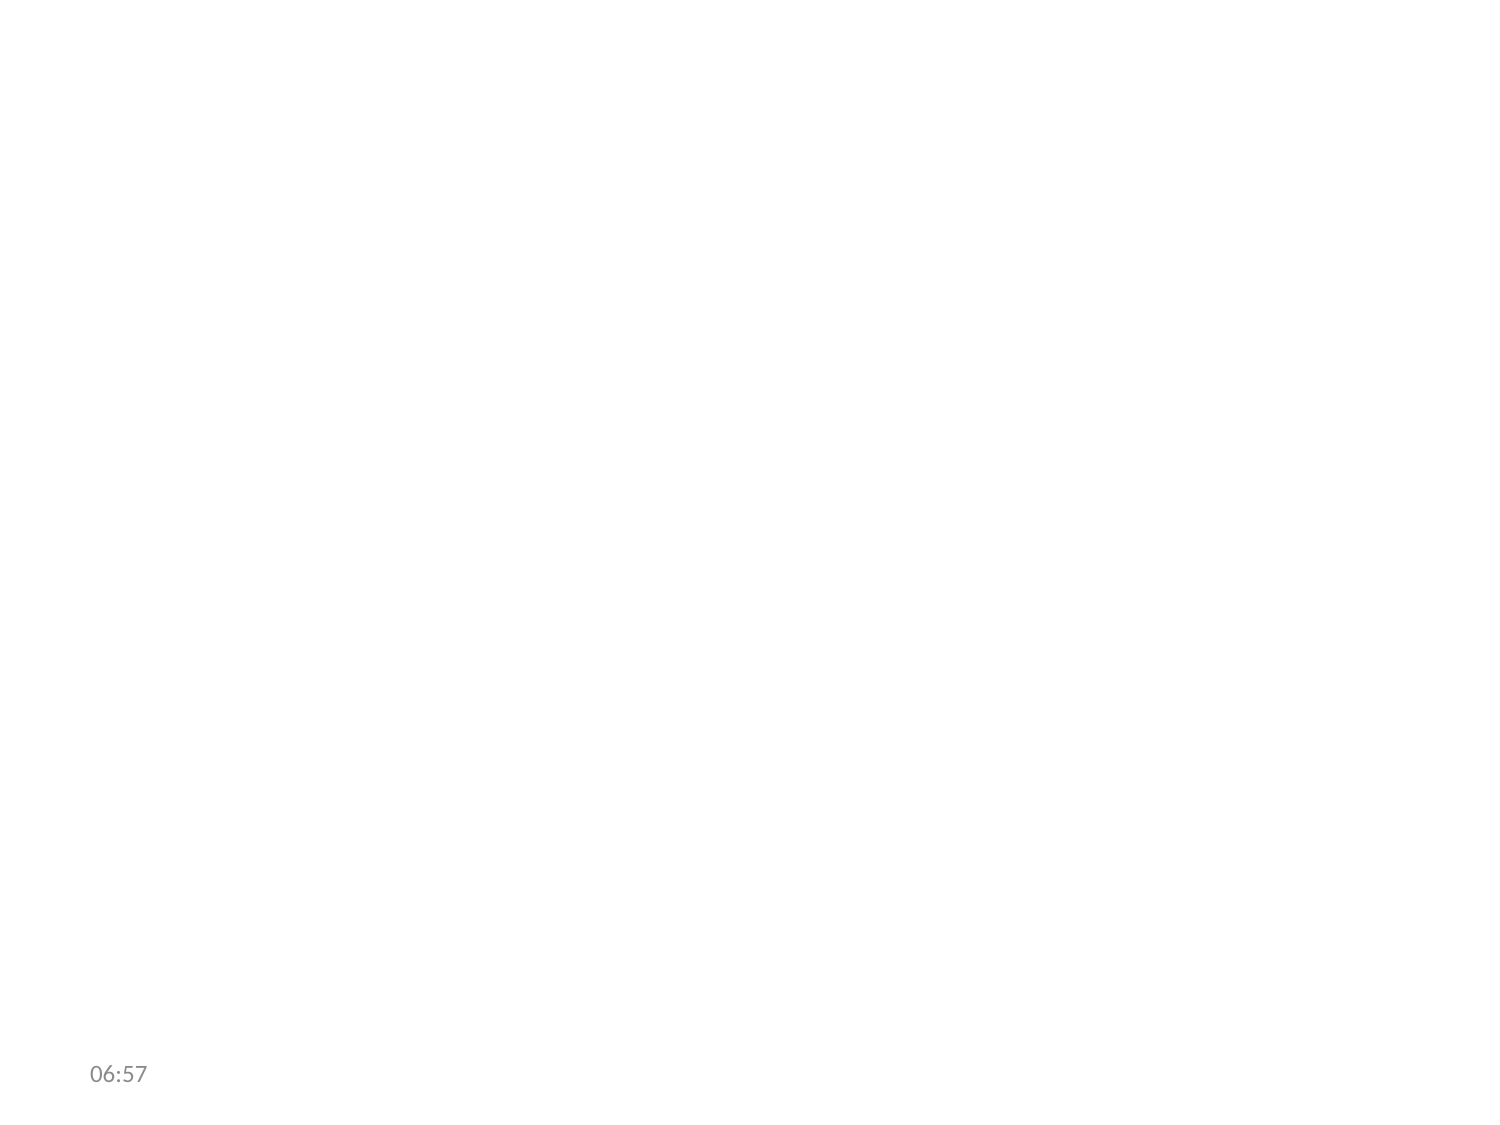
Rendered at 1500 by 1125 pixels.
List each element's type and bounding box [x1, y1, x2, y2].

slide_number [75, 1042, 425, 1103]
